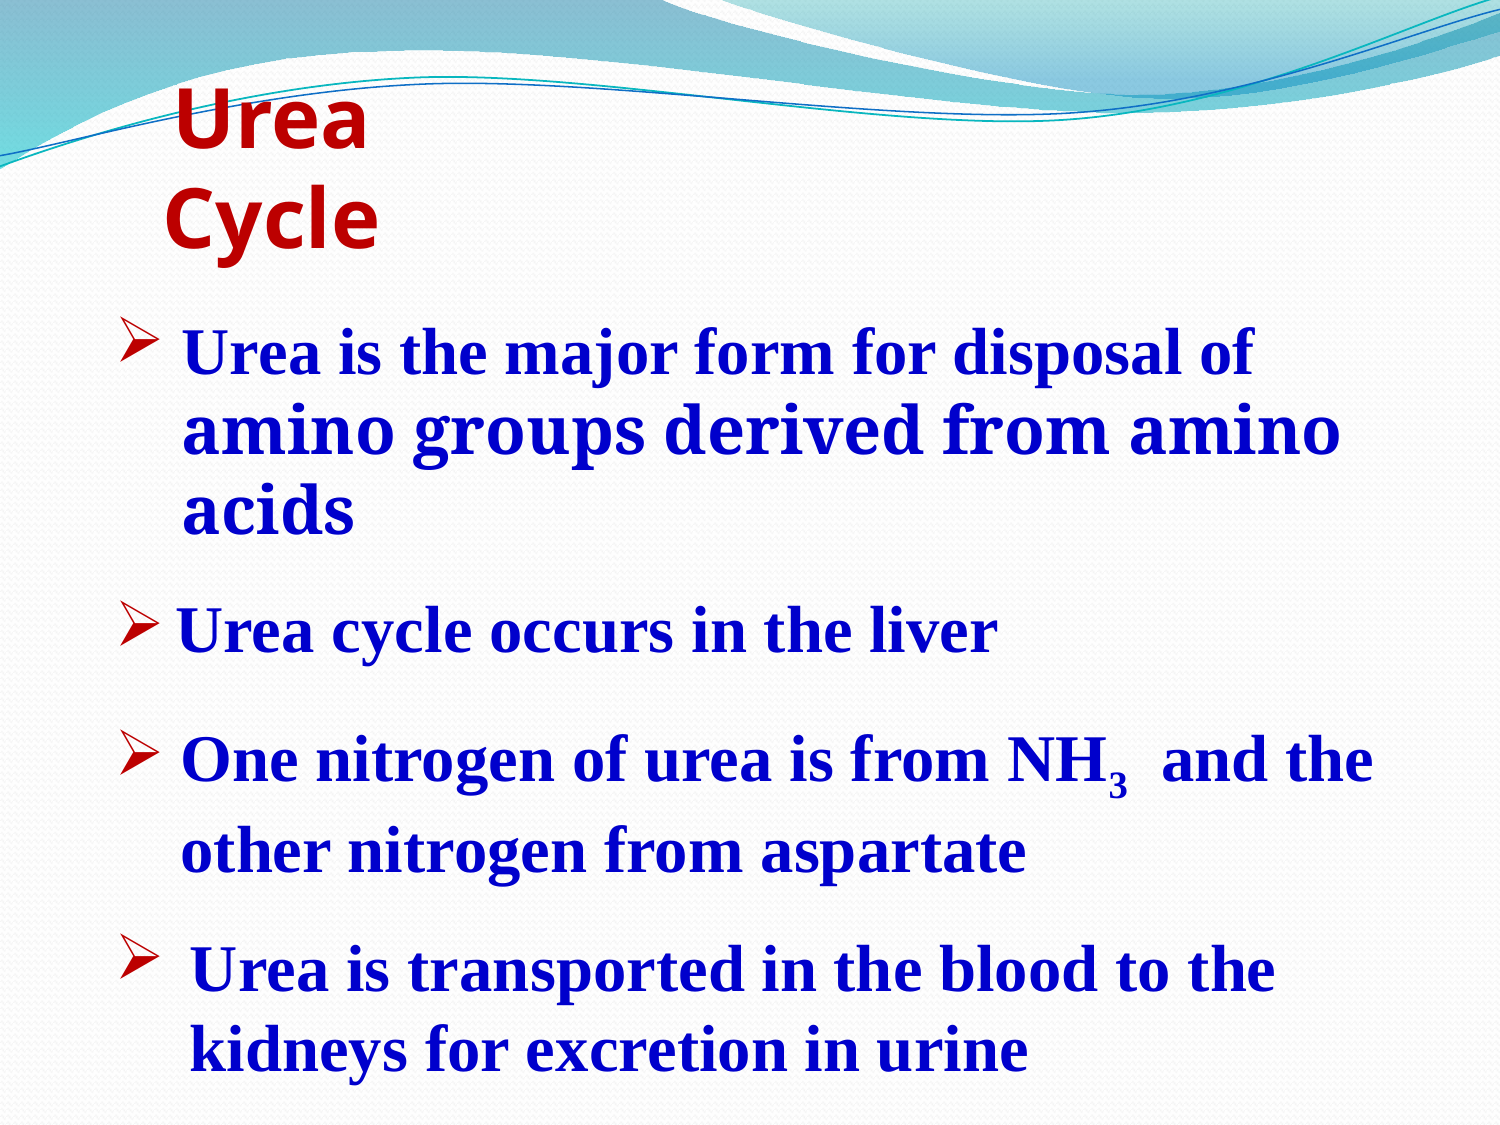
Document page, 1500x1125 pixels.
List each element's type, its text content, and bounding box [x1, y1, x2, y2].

list Urea is the major form for disposal of amino groups derived from amino acids Urea cycle occurs in the liver One nitrogen of urea is from NH3 and the other nitrogen from aspartate Urea is transported in the blood to the kidneys for excretion in urine [99, 299, 1426, 1076]
title Urea Cycle [80, 137, 463, 266]
